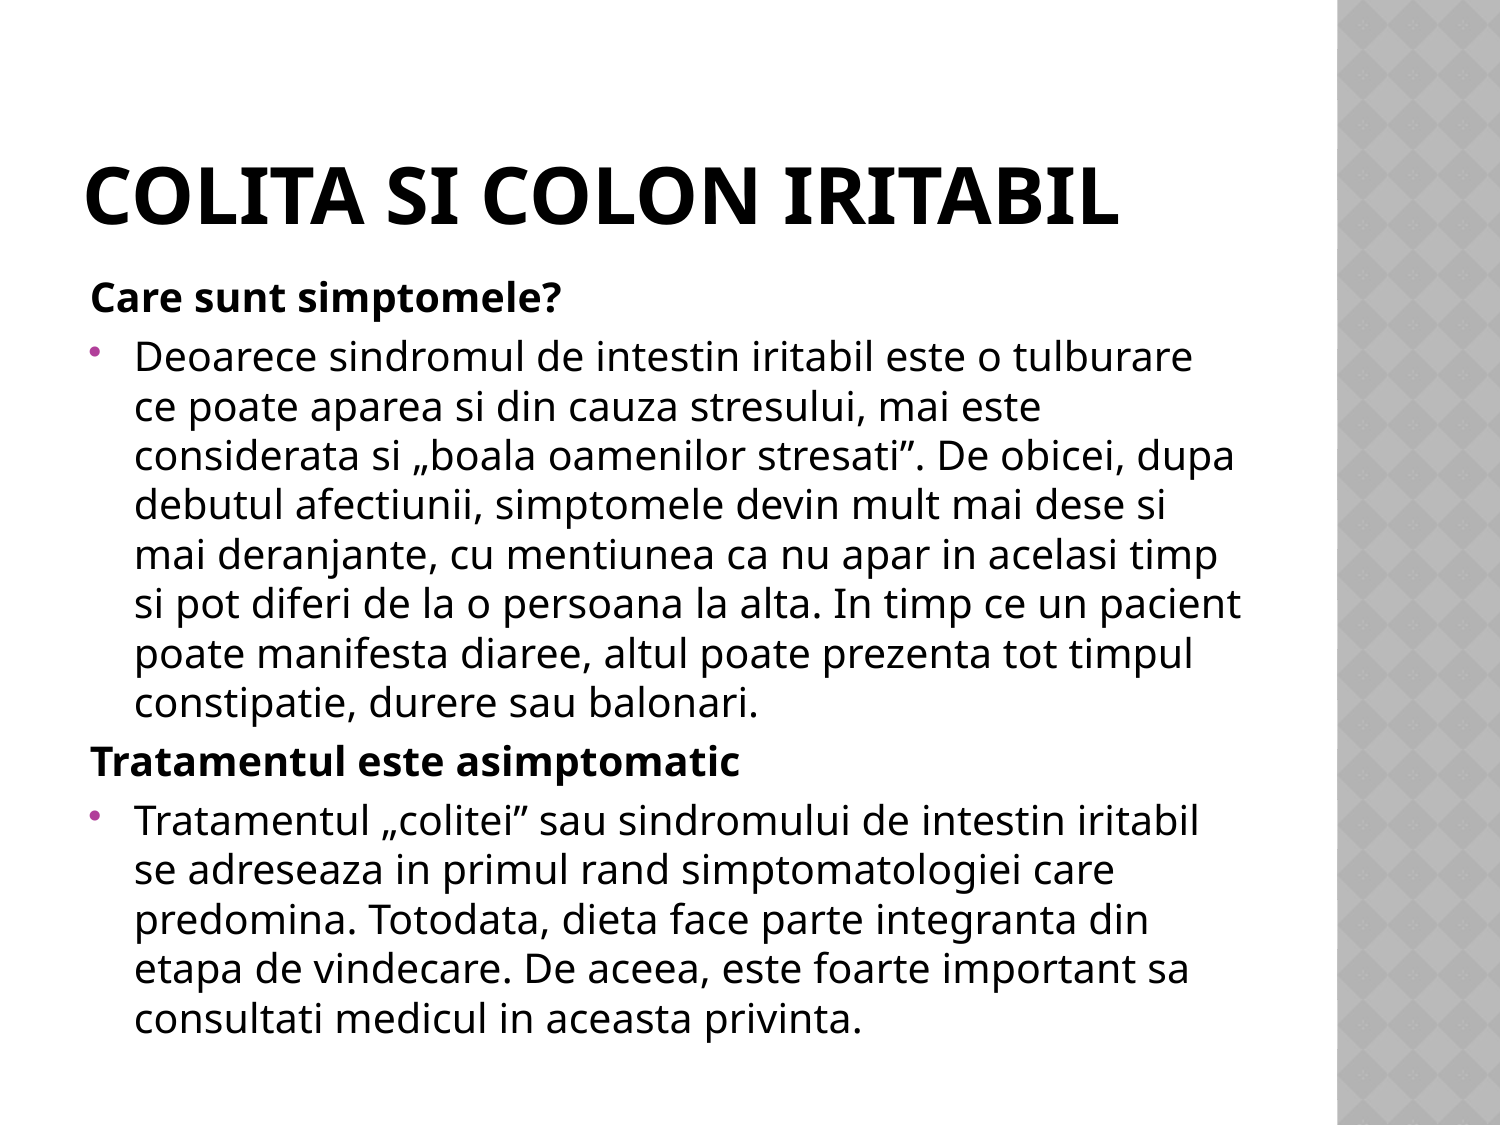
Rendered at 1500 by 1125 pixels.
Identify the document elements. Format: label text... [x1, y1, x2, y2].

list Care sunt simptomele? Deoarece sindromul de intestin iritabil este o tulburare ce poate aparea si din cauza stresului, mai este considerata si „boala oamenilor stresati”. De obicei, dupa debutul afectiunii, simptomele devin mult mai dese si mai deranjante, cu mentiunea ca nu apar in acelasi timp si pot diferi de la o persoana la alta. In timp ce un pacient poate manifesta diaree, altul poate prezenta tot timpul constipatie, durere sau balonari. Tratamentul este asimptomatic Tratamentul „colitei” sau sindromului de intestin iritabil se adreseaza in primul rand simptomatologiei care predomina. Totodata, dieta face parte integranta din etapa de vindecare. De aceea, este foarte important sa consultati medicul in aceasta privinta. [75, 264, 1263, 1059]
title Colita si Colon iritabil [75, 52, 1263, 240]
